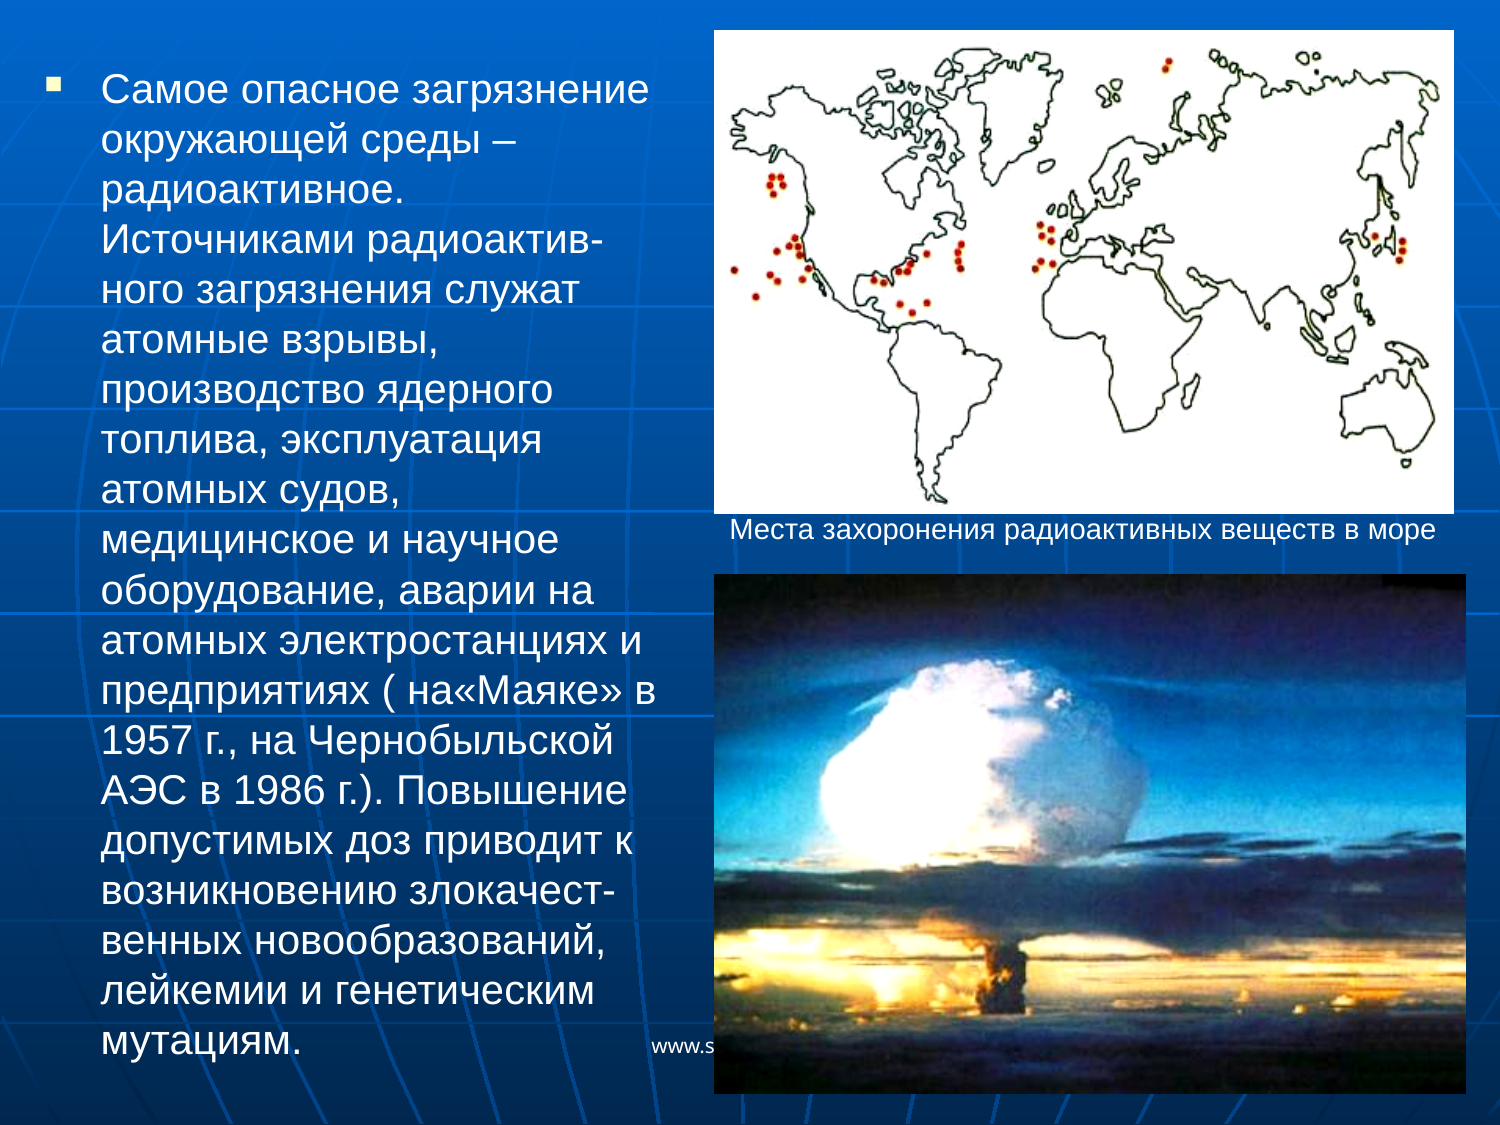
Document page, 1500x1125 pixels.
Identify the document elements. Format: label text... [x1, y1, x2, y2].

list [714, 573, 1466, 1095]
footer www.sliderpoint.org [512, 1024, 713, 1101]
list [714, 30, 1454, 514]
text_box Места захоронения радиоактивных веществ в море [714, 503, 1459, 553]
list Самое опасное загрязнение окружающей среды – радиоактивное. Источниками радиоактив-ного загрязнения служат атомные взрывы, производство ядерного топлива, эксплуатация атомных судов, медицинское и научное оборудование, аварии на атомных электростанциях и предприятиях ( на«Маяке» в 1957 г., на Чернобыльской АЭС в 1986 г.). Повышение допустимых доз приводит к возникновению злокачест-венных новообразований, лейкемии и генетическим мутациям. [29, 54, 674, 1095]
